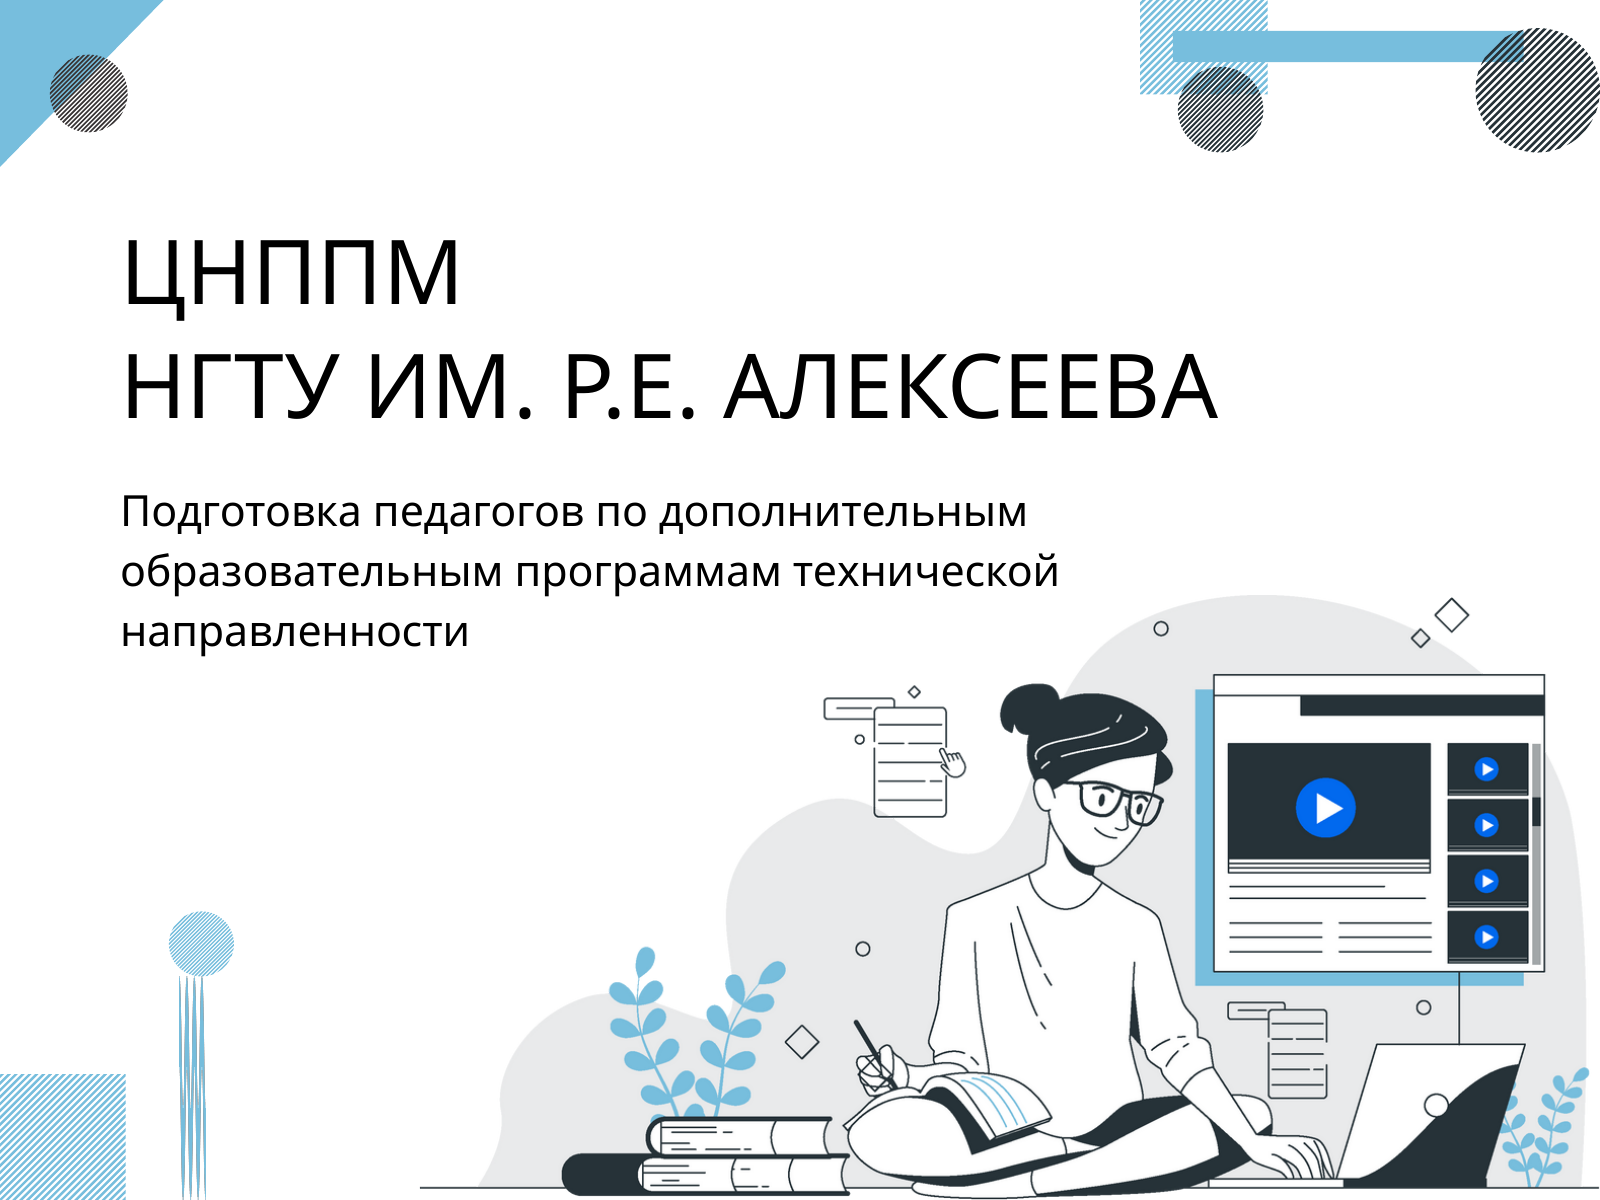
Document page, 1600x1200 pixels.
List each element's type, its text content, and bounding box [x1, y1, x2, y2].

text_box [0, 911, 235, 1200]
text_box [1177, 66, 1264, 153]
text_box Подготовка педагогов по дополнительным образовательным программам технической направленности [119, 474, 1101, 655]
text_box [1139, 0, 1525, 95]
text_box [0, 0, 167, 168]
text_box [119, 152, 1597, 454]
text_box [1475, 27, 1600, 153]
text_box [419, 595, 1600, 1200]
